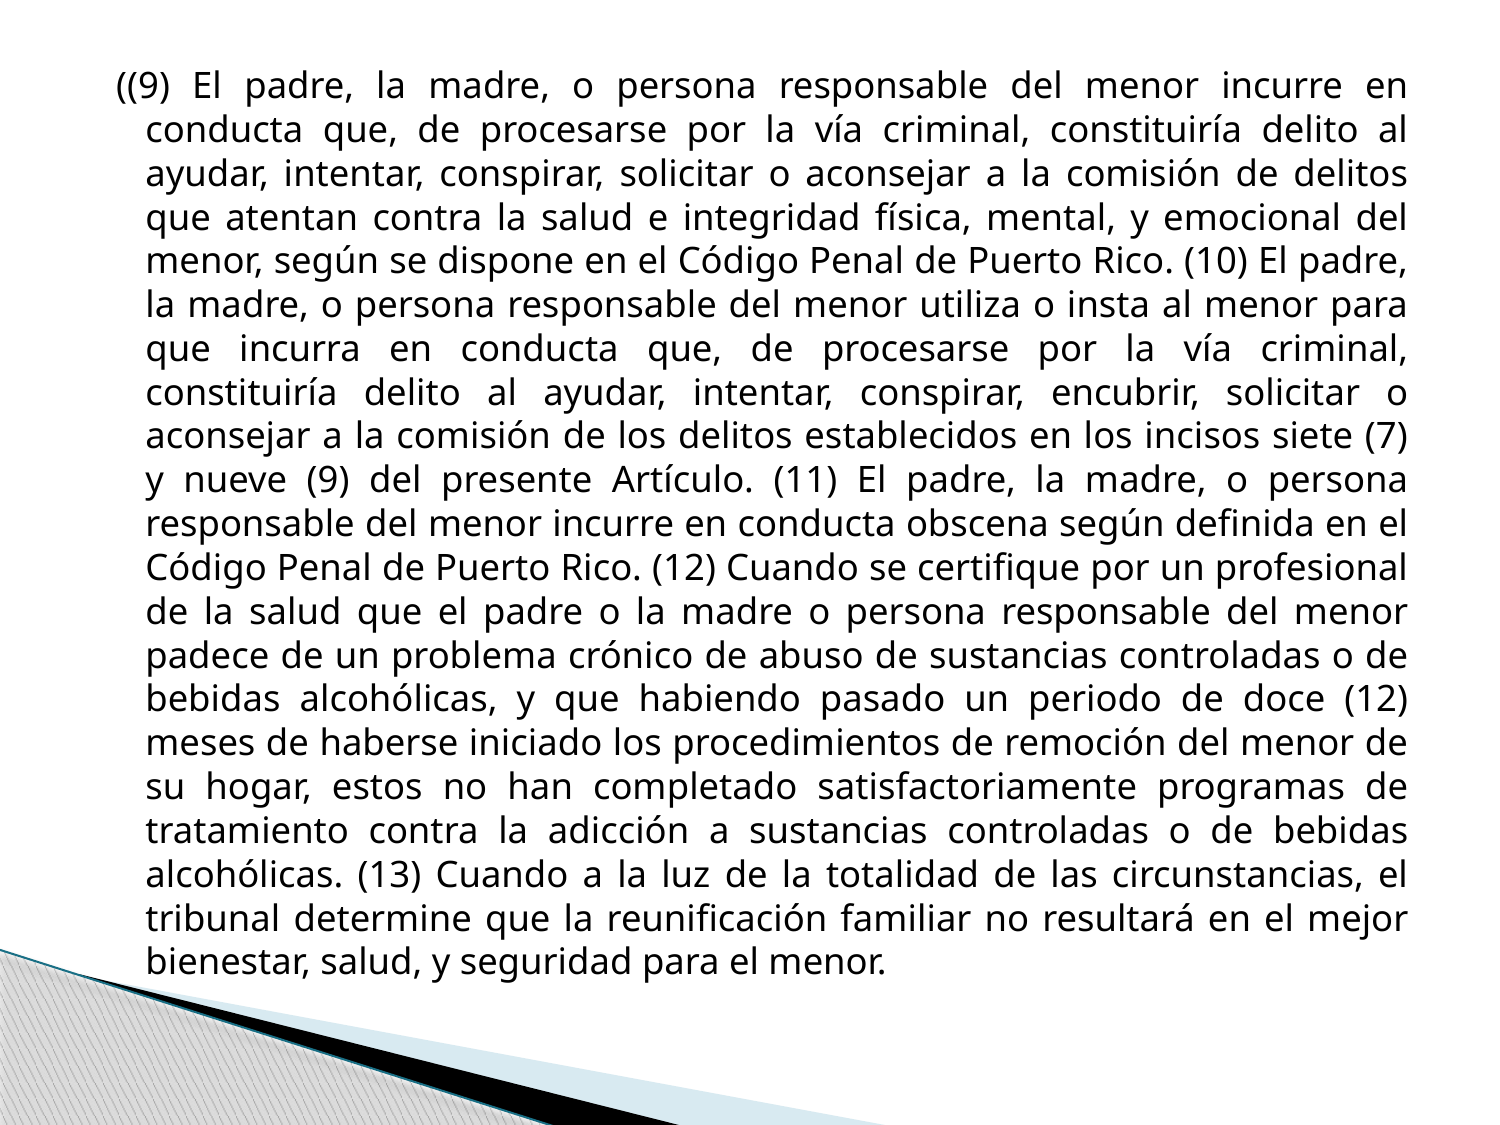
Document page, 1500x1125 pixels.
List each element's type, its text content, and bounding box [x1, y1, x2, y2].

list ((9) El padre, la madre, o persona responsable del menor incurre en conducta que, de procesarse por la vía criminal, constituiría delito al ayudar, intentar, conspirar, solicitar o aconsejar a la comisión de delitos que atentan contra la salud e integridad física, mental, y emocional del menor, según se dispone en el Código Penal de Puerto Rico. (10) El padre, la madre, o persona responsable del menor utiliza o insta al menor para que incurra en conducta que, de procesarse por la vía criminal, constituiría delito al ayudar, intentar, conspirar, encubrir, solicitar o aconsejar a la comisión de los delitos establecidos en los incisos siete (7) y nueve (9) del presente Artículo. (11) El padre, la madre, o persona responsable del menor incurre en conducta obscena según definida en el Código Penal de Puerto Rico. (12) Cuando se certifique por un profesional de la salud que el padre o la madre o persona responsable del menor padece de un problema crónico de abuso de sustancias controladas o de bebidas alcohólicas, y que habiendo pasado un periodo de doce (12) meses de haberse iniciado los procedimientos de remoción del menor de su hogar, estos no han completado satisfactoriamente programas de tratamiento contra la adicción a sustancias controladas o de bebidas alcohólicas. (13) Cuando a la luz de la totalidad de las circunstancias, el tribunal determine que la reunificación familiar no resultará en el mejor bienestar, salud, y seguridad para el menor. [75, 54, 1425, 1005]
